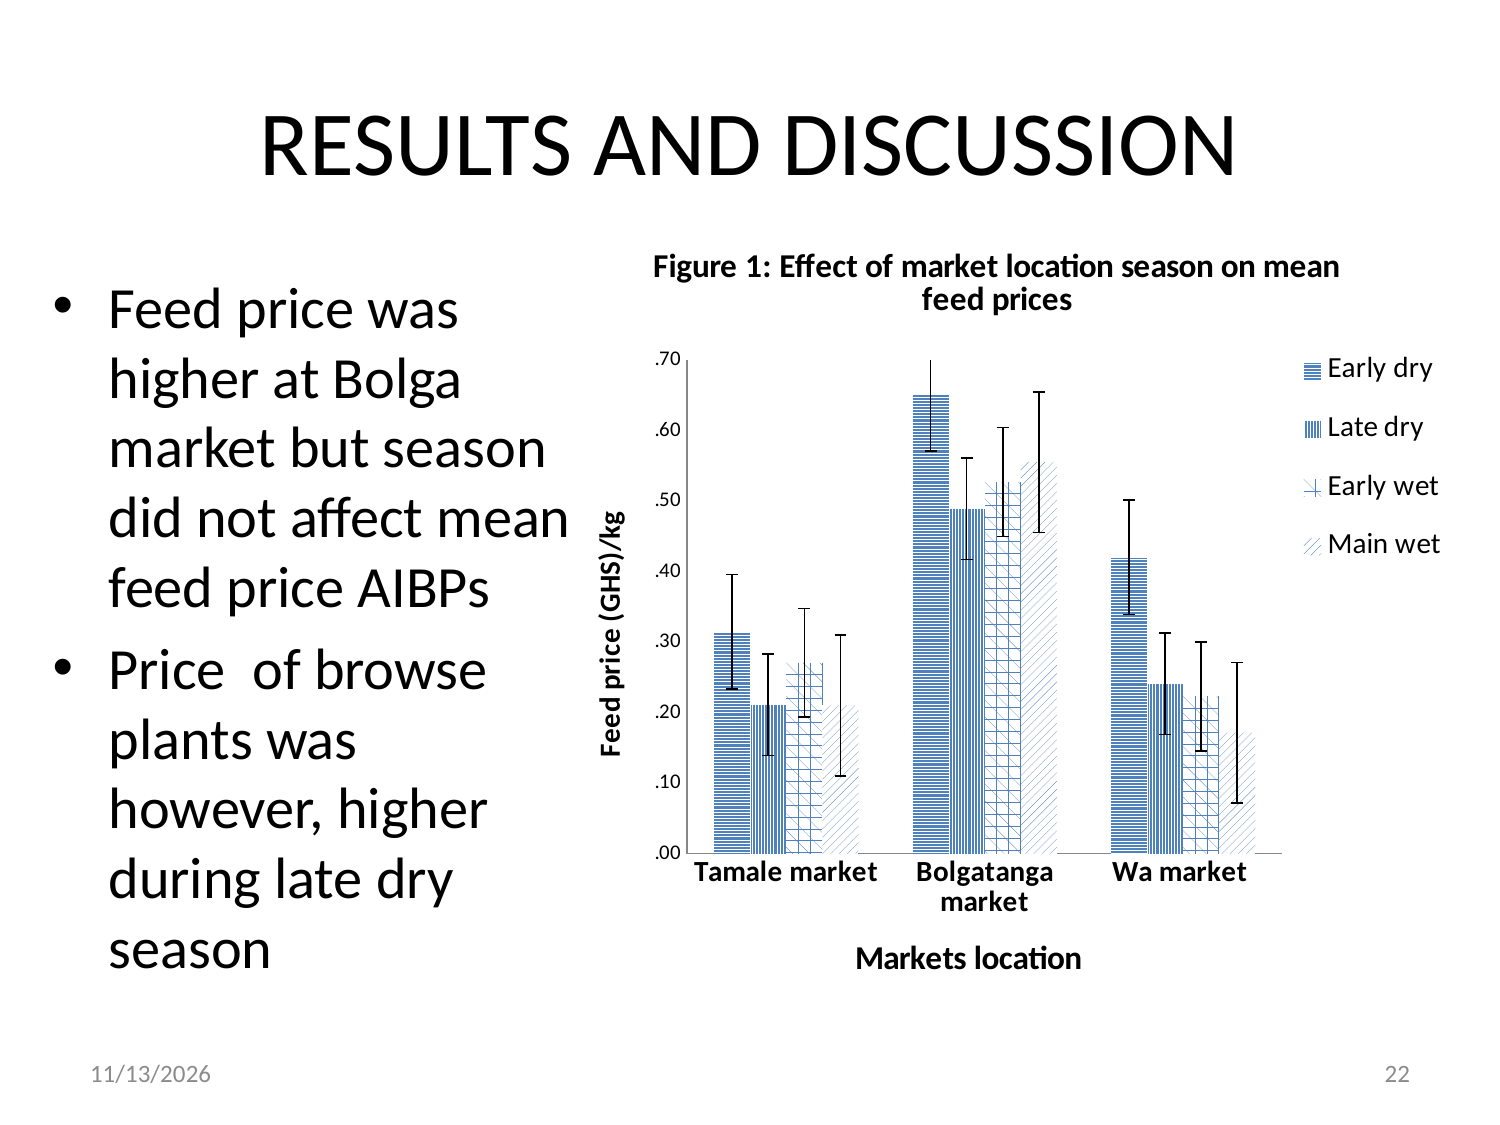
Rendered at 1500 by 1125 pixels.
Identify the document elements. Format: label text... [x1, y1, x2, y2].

slide_number 22 [1074, 1042, 1425, 1103]
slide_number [75, 1042, 425, 1103]
list Feed price was higher at Bolga market but season did not affect mean feed price AIBPs Price of browse plants was however, higher during late dry season [37, 262, 557, 1005]
chart [562, 224, 1476, 1013]
title RESULTS AND DISCUSSION [75, 45, 1425, 233]
